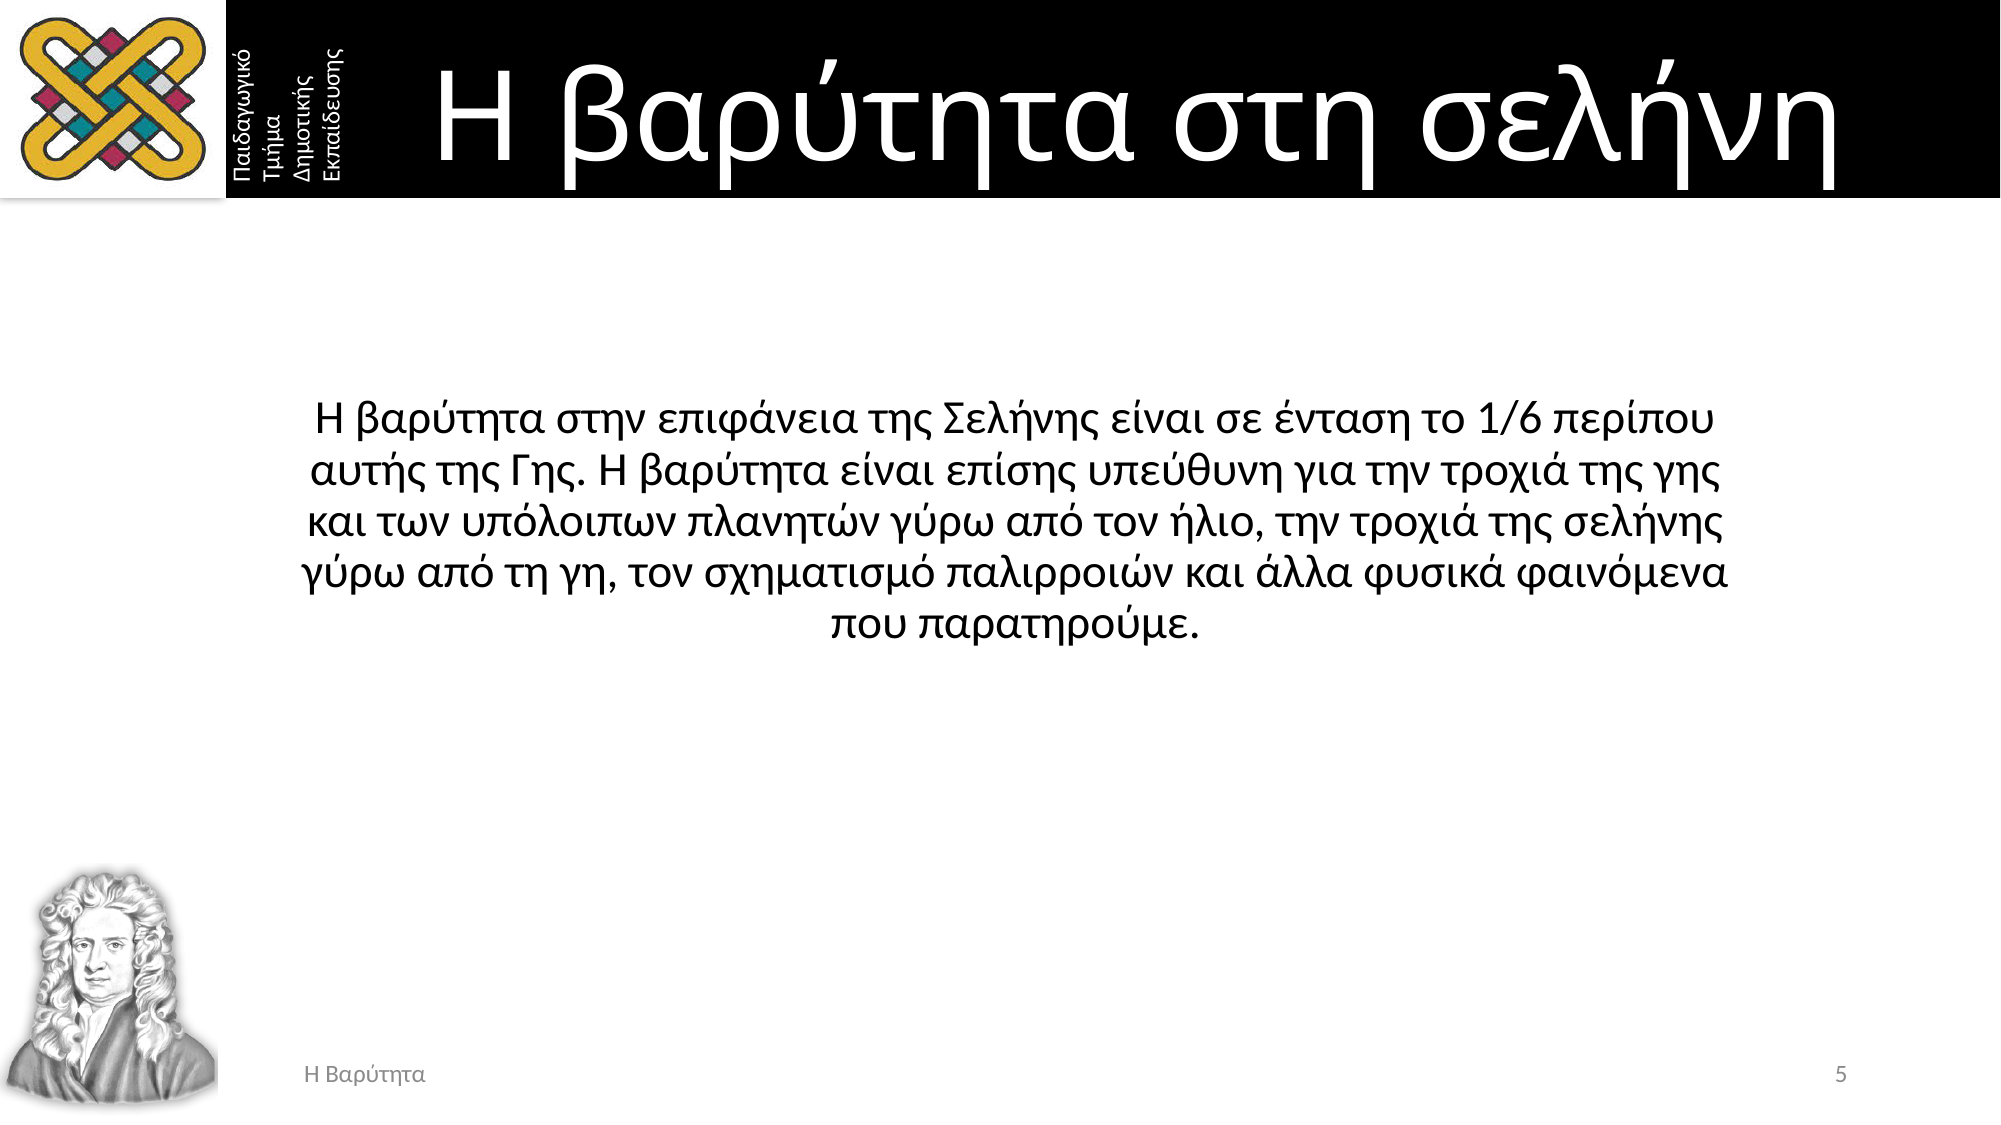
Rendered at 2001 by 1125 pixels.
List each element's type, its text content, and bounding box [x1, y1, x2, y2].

title Η βαρύτητα στη σελήνη [364, 22, 1910, 195]
picture [0, 863, 218, 1125]
footer Η Βαρύτητα [27, 1042, 703, 1103]
subtitle Η βαρύτητα στην επιφάνεια της Σελήνης είναι σε ένταση το 1/6 περίπου αυτής της Γης. Η βαρύτητα είναι επίσης υπεύθυνη για την τροχιά της γης και των υπόλοιπων πλανητών γύρω από τον ήλιο, την τροχιά της σελήνης γύρω από τη γη, τον σχηματισμό παλιρροιών και άλλα φυσικά φαινόμενα που παρατηρούμε. [266, 385, 1767, 658]
slide_number 5 [1412, 1042, 1863, 1103]
picture [0, 0, 226, 198]
